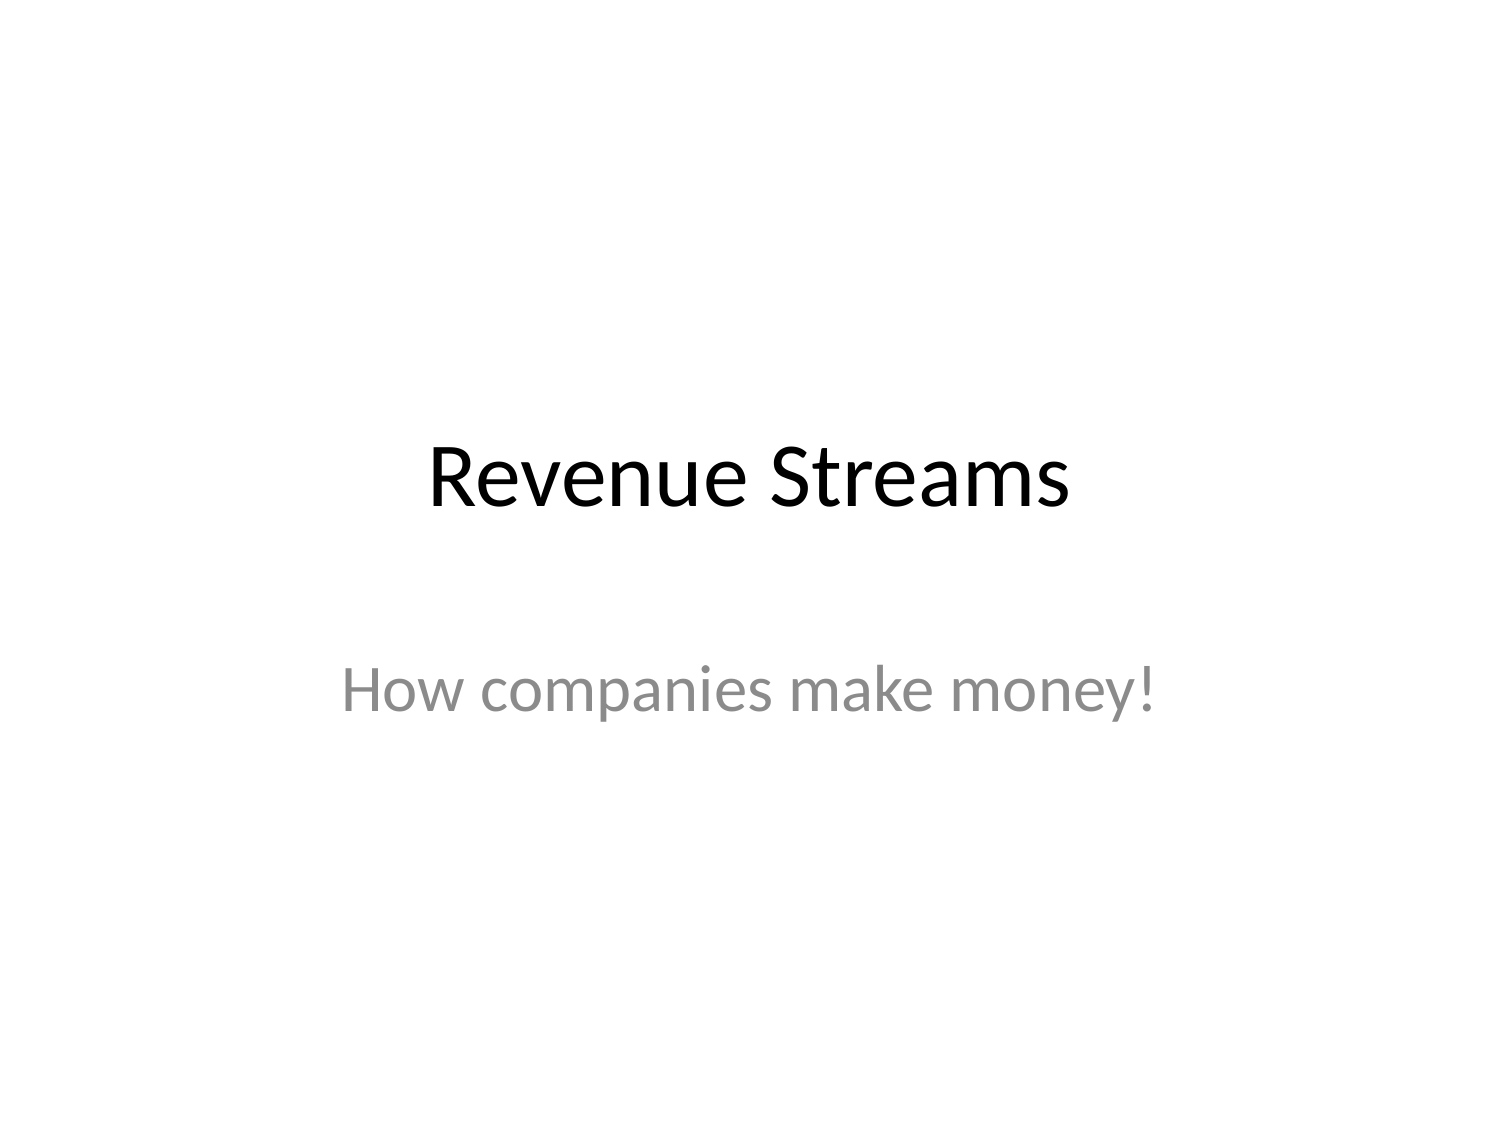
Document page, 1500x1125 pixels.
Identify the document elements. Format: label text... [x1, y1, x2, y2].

title Revenue Streams [112, 349, 1388, 591]
subtitle How companies make money! [225, 637, 1275, 925]
